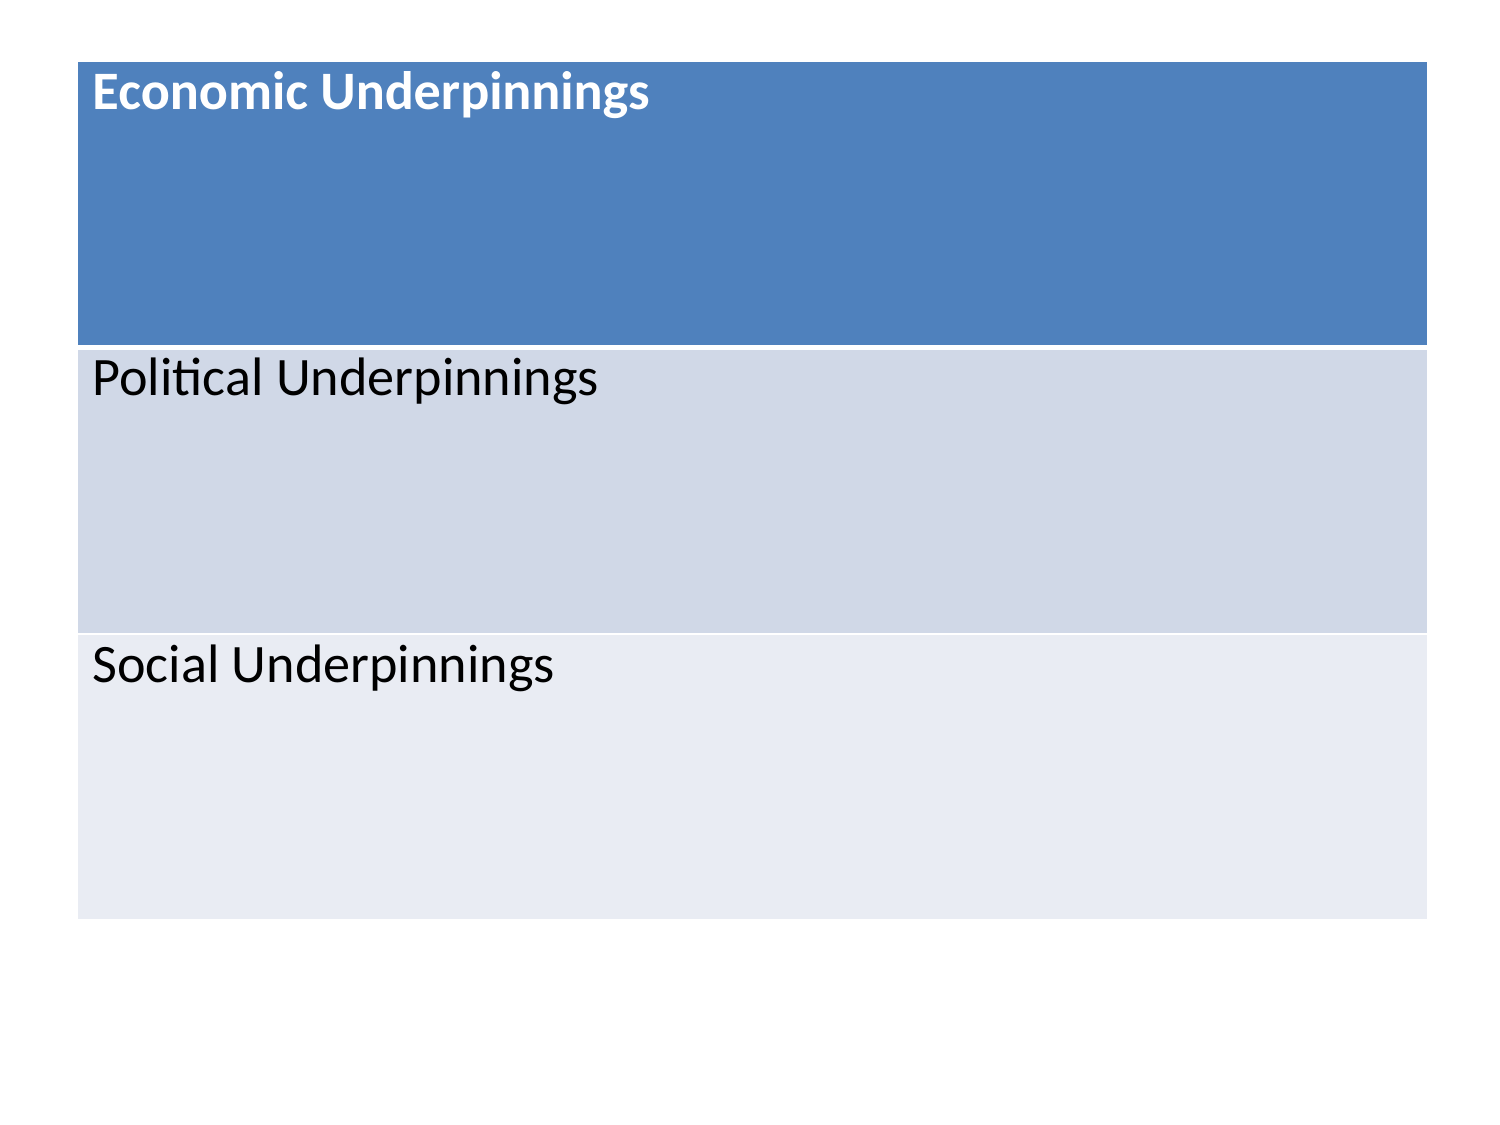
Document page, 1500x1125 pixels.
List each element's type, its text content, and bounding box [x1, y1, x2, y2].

title In your notebook, create three boxes: [75, 45, 1425, 233]
table_cell Political Underpinnings [78, 350, 1427, 633]
table_cell Social Underpinnings [78, 635, 1427, 919]
table_header Economic Underpinnings [78, 62, 1427, 345]
